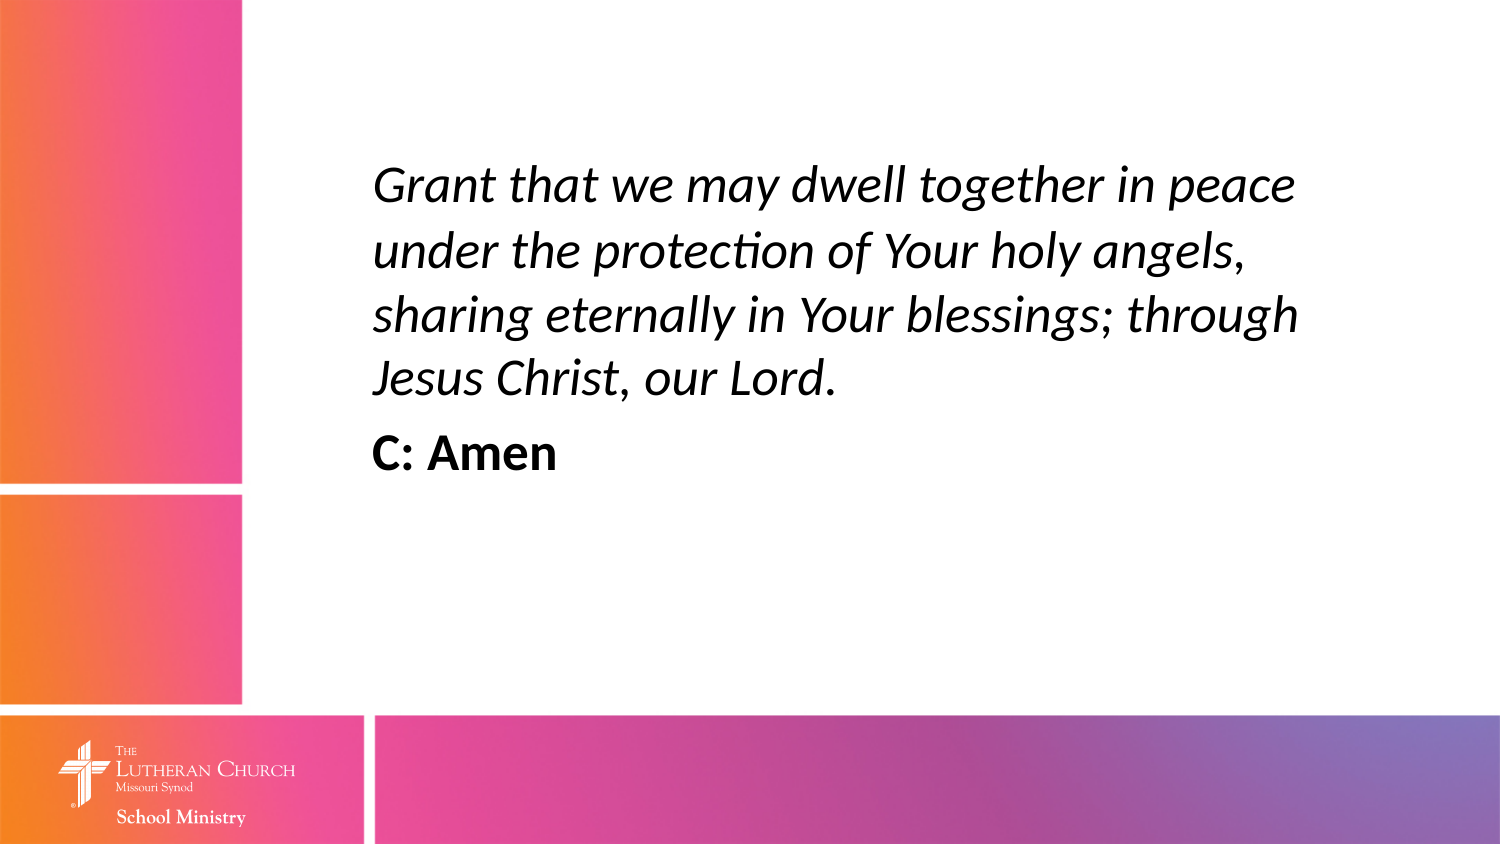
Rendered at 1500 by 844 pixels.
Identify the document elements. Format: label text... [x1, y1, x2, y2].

list Grant that we may dwell together in peace under the protection of Your holy angels, sharing eternally in Your blessings; through Jesus Christ, our Lord. C: Amen [315, 44, 1431, 688]
picture [0, 0, 1500, 844]
